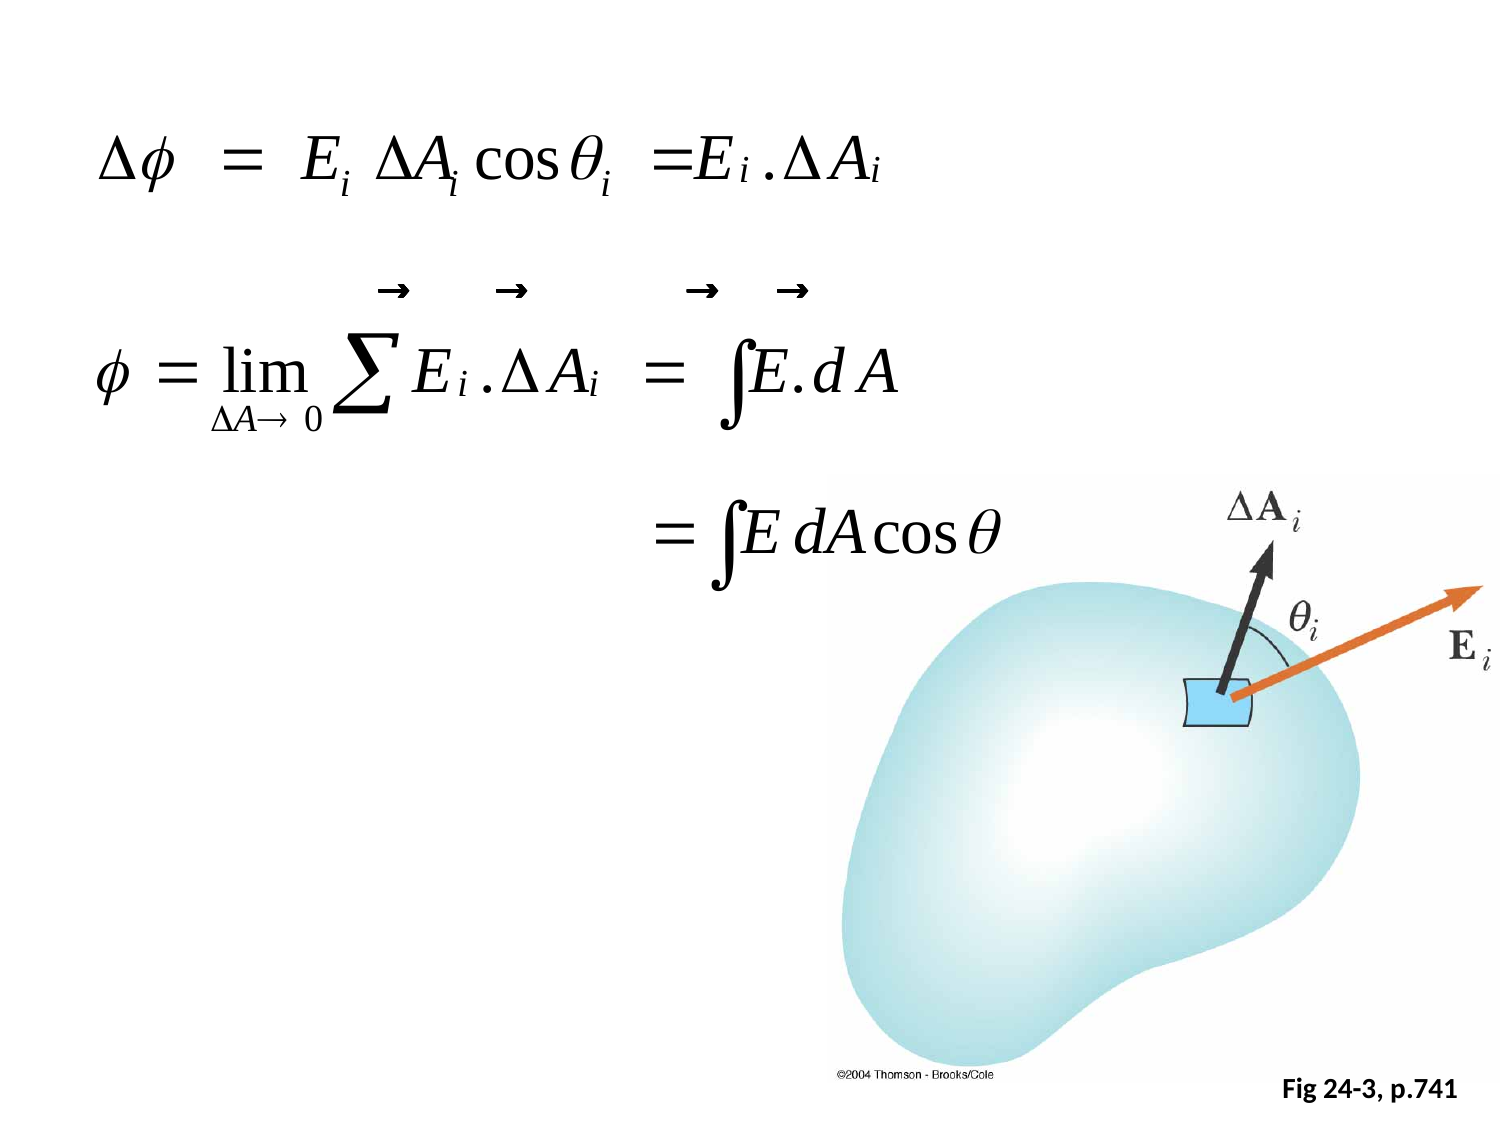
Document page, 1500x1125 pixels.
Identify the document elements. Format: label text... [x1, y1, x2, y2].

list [87, 99, 1015, 602]
text_box Fig 24-3, p.741 [1267, 1062, 1474, 1113]
text_box [827, 474, 1500, 1083]
